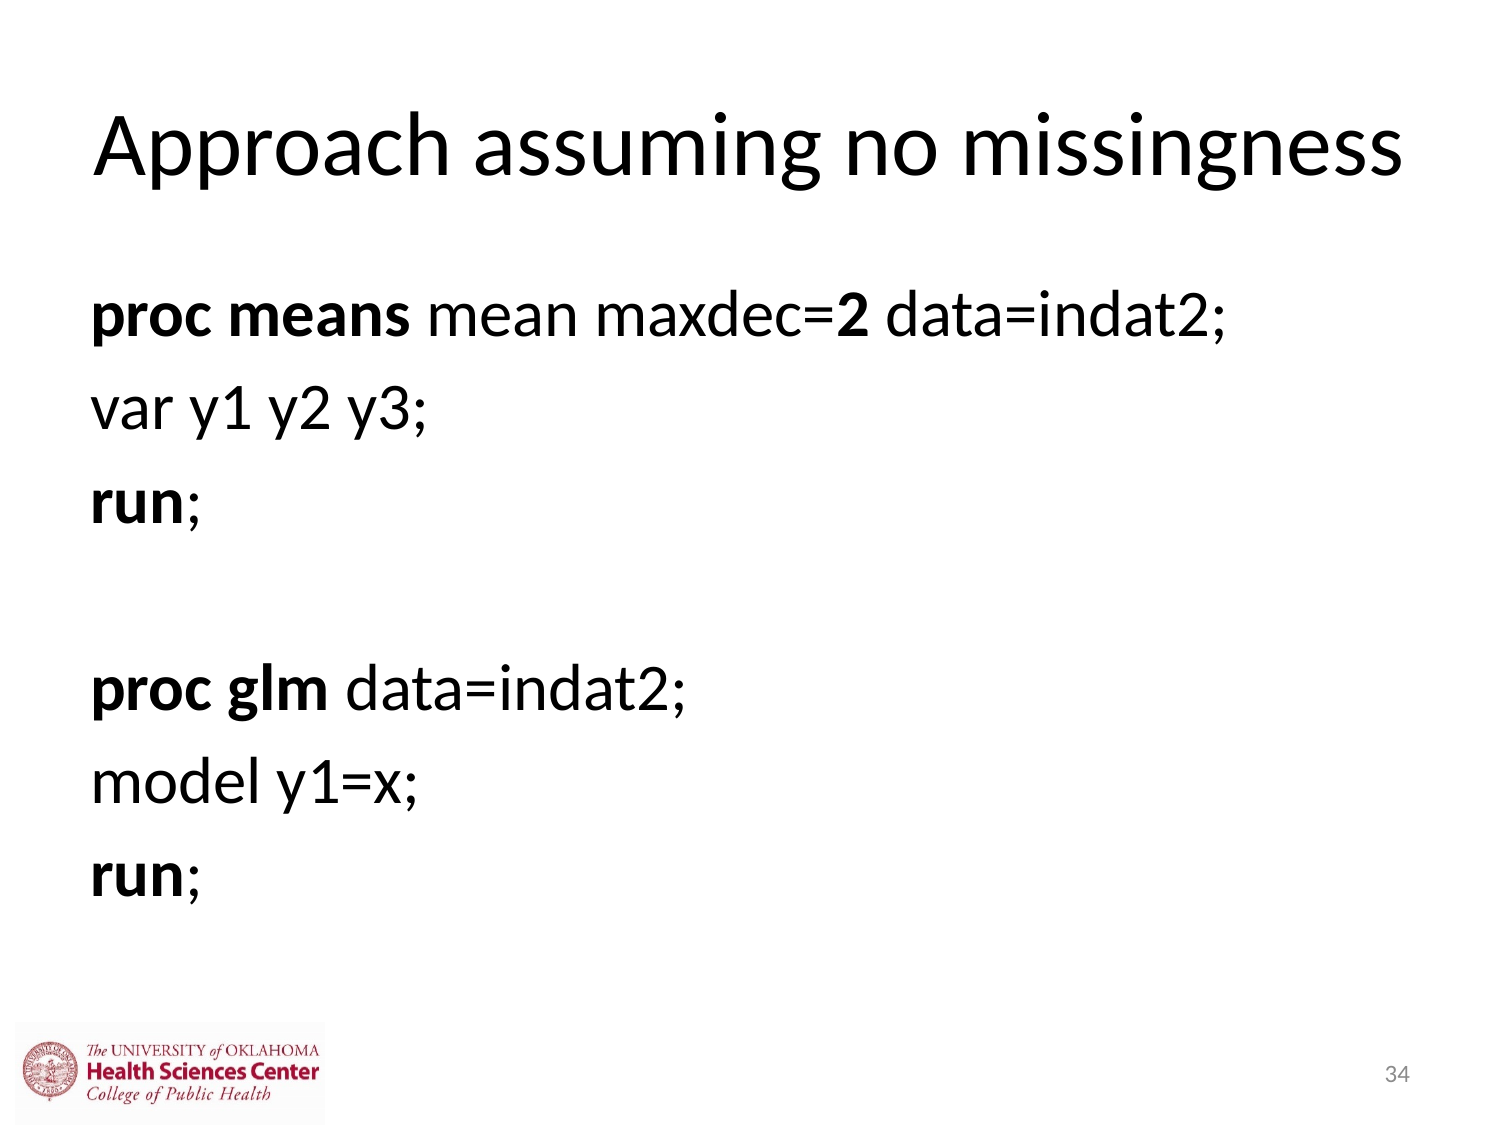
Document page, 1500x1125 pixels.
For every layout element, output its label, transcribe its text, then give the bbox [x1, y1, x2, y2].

title Approach assuming no missingness [75, 45, 1425, 233]
slide_number 34 [1074, 1042, 1425, 1103]
picture [15, 1022, 325, 1125]
list proc means mean maxdec=2 data=indat2; var y1 y2 y3; run; proc glm data=indat2; model y1=x; run; [75, 262, 1425, 1005]
